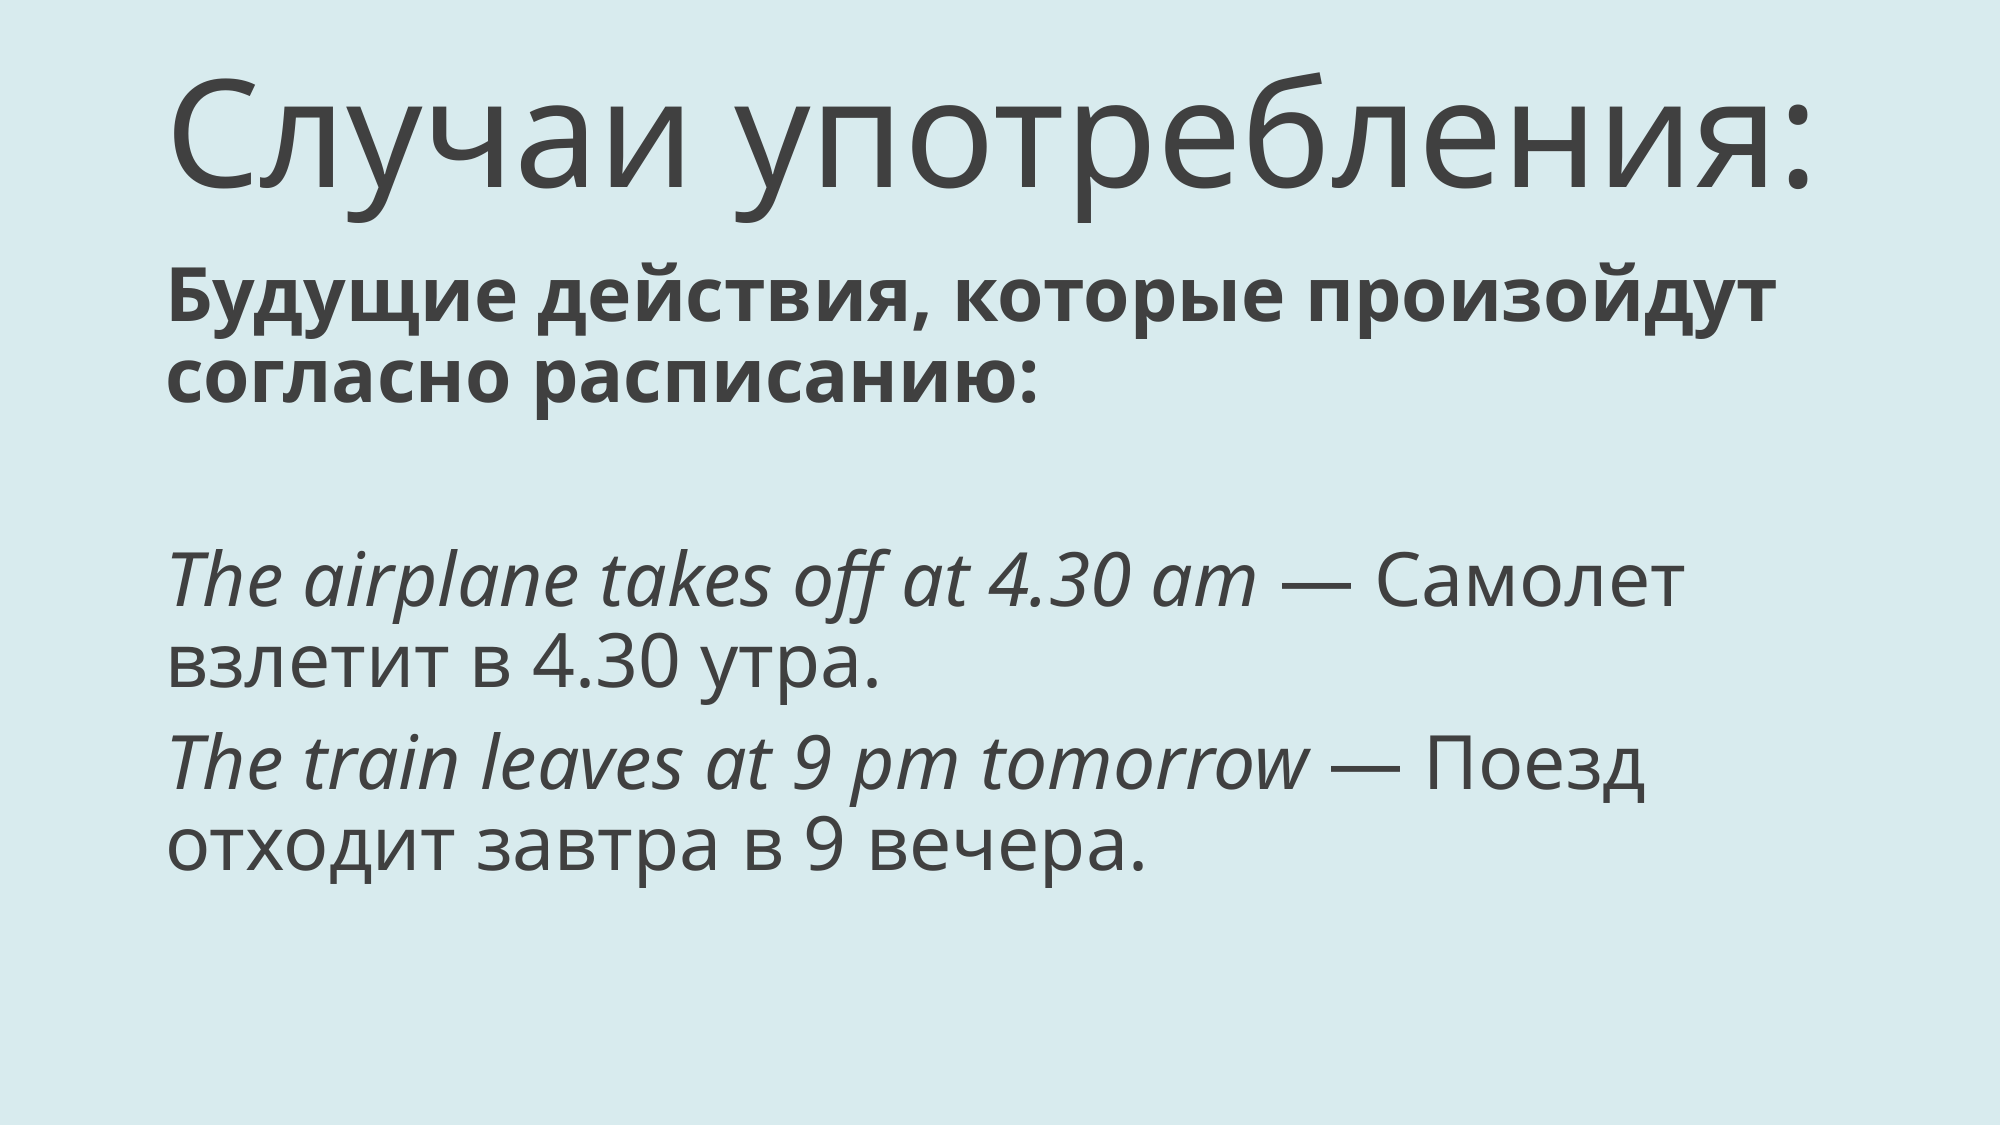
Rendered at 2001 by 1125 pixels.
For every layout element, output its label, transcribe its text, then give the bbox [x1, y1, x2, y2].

list Будущие действия, которые произойдут согласно расписанию: The airplane takes off at 4.30 am — Самолет взлетит в 4.30 утра. The train leaves at 9 pm tomorrow — Поезд отходит завтра в 9 вечера. [150, 249, 1927, 1052]
title Случаи употребления: [150, 50, 1927, 249]
